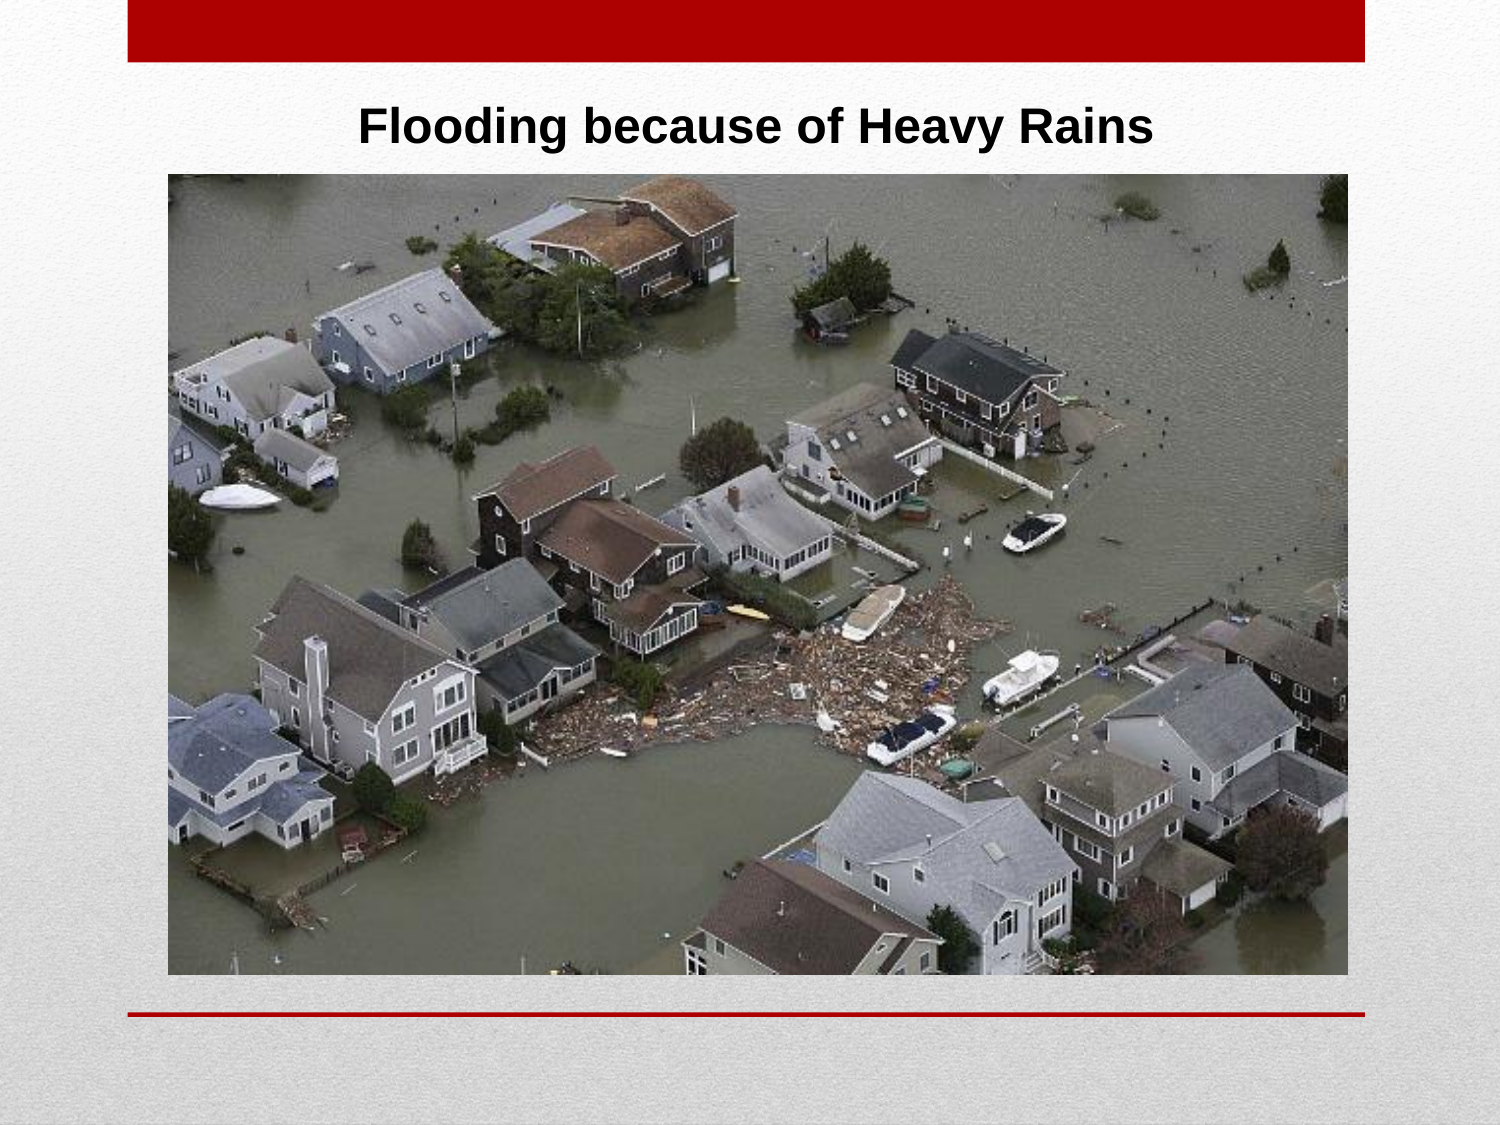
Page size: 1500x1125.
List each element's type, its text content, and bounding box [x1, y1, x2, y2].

text_box Flooding because of Heavy Rains [343, 86, 1170, 161]
picture [167, 174, 1349, 976]
